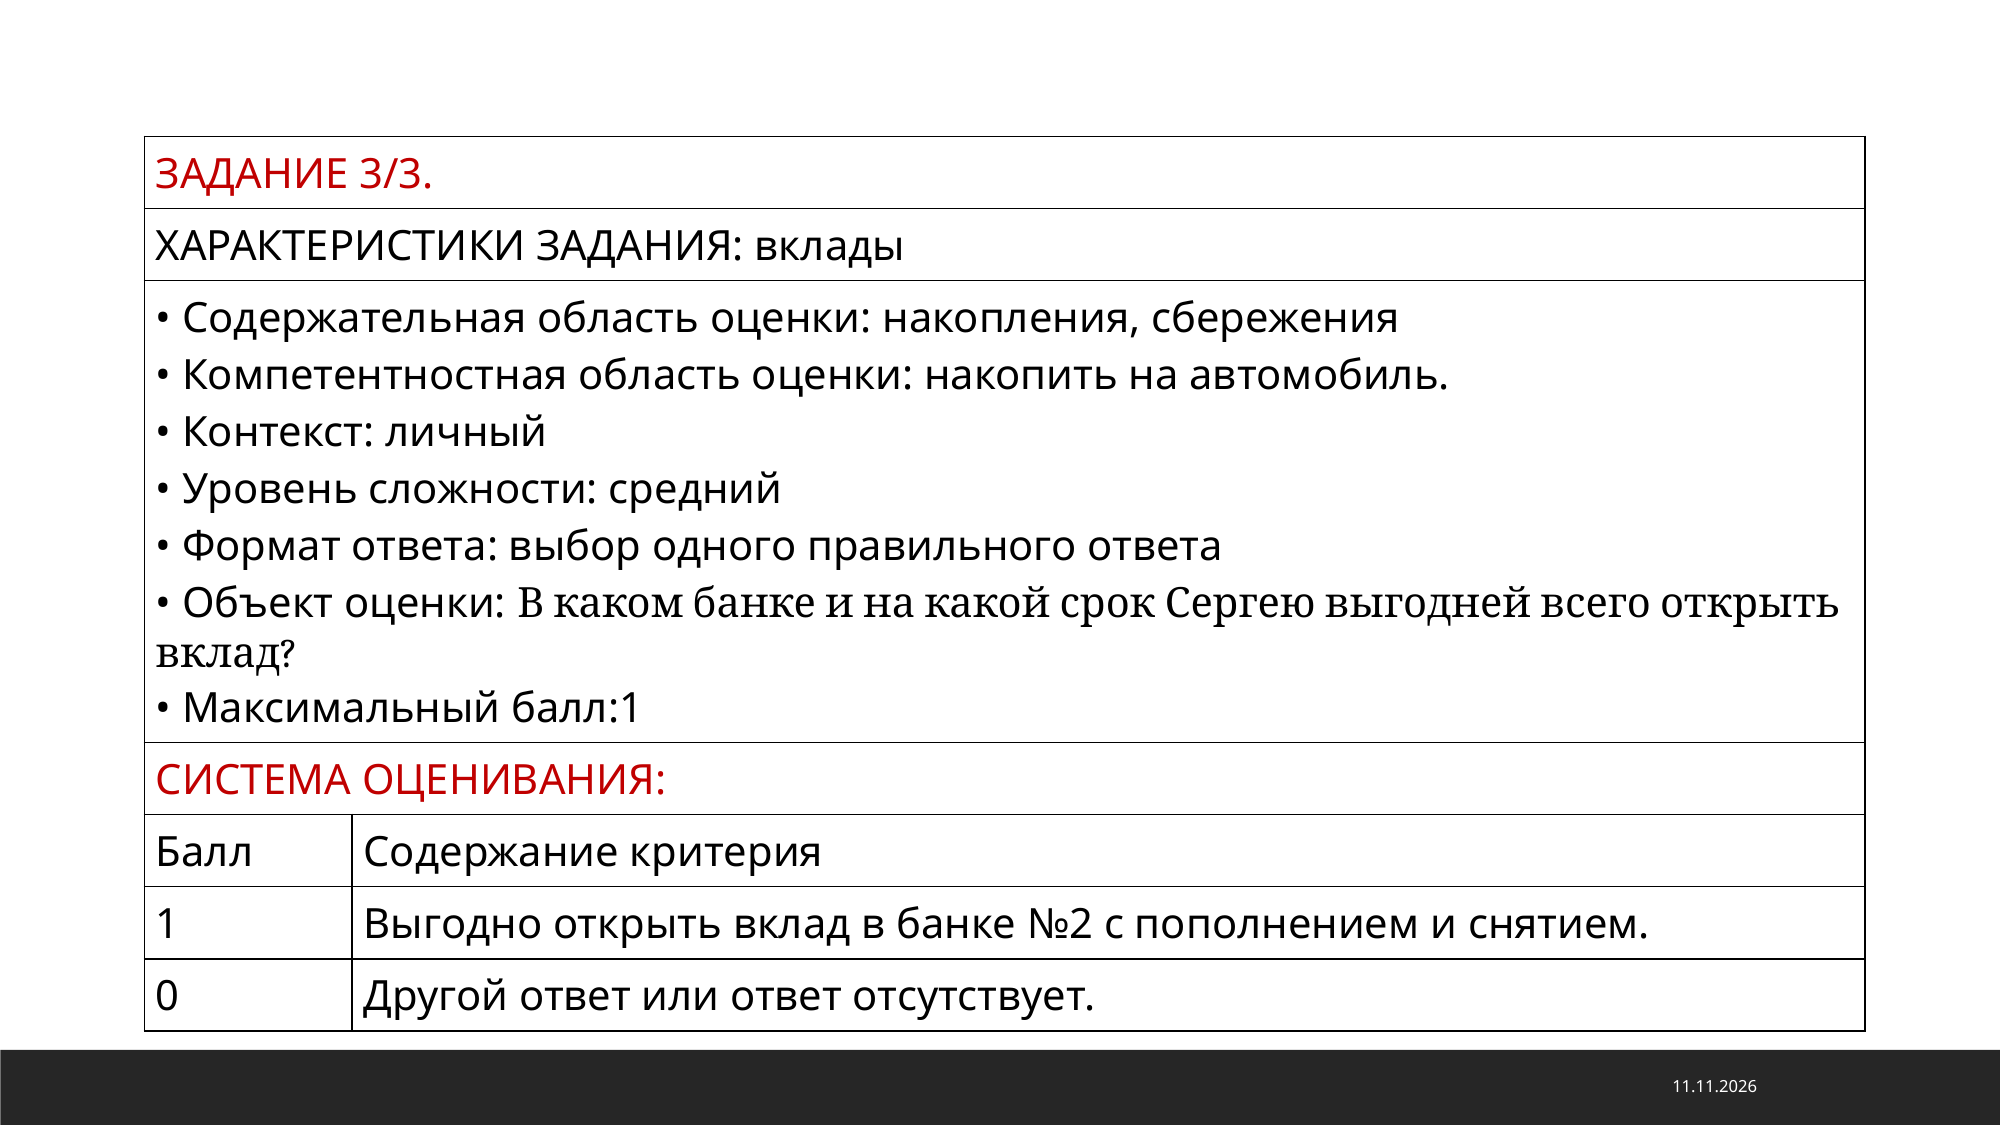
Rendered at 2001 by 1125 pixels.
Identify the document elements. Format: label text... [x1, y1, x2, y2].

table_cell • Содержательная область оценки: накопления, сбережения • Компетентностная область оценки: накопить на автомобиль. • Контекст: личный • Уровень сложности: средний • Формат ответа: выбор одного правильного ответа • Объект оценки: В каком банке и на какой срок Сергею выгодней всего открыть вклад? • Максимальный балл:1 [145, 281, 1864, 742]
table_cell Балл [145, 815, 351, 886]
table_cell Другой ответ или ответ отсутствует. [353, 960, 1864, 1030]
table_cell Выгодно открыть вклад в банке №2 с пополнением и снятием. [353, 887, 1864, 958]
table_cell 1 [145, 887, 351, 958]
table_cell СИСТЕМА ОЦЕНИВАНИЯ: [145, 743, 1864, 814]
table_cell 0 [145, 960, 351, 1030]
table_header ЗАДАНИЕ 3/3. [145, 137, 1864, 208]
table_cell Содержание критерия [353, 815, 1864, 886]
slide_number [1348, 1057, 1773, 1118]
table_cell ХАРАКТЕРИСТИКИ ЗАДАНИЯ: вклады [145, 209, 1864, 280]
